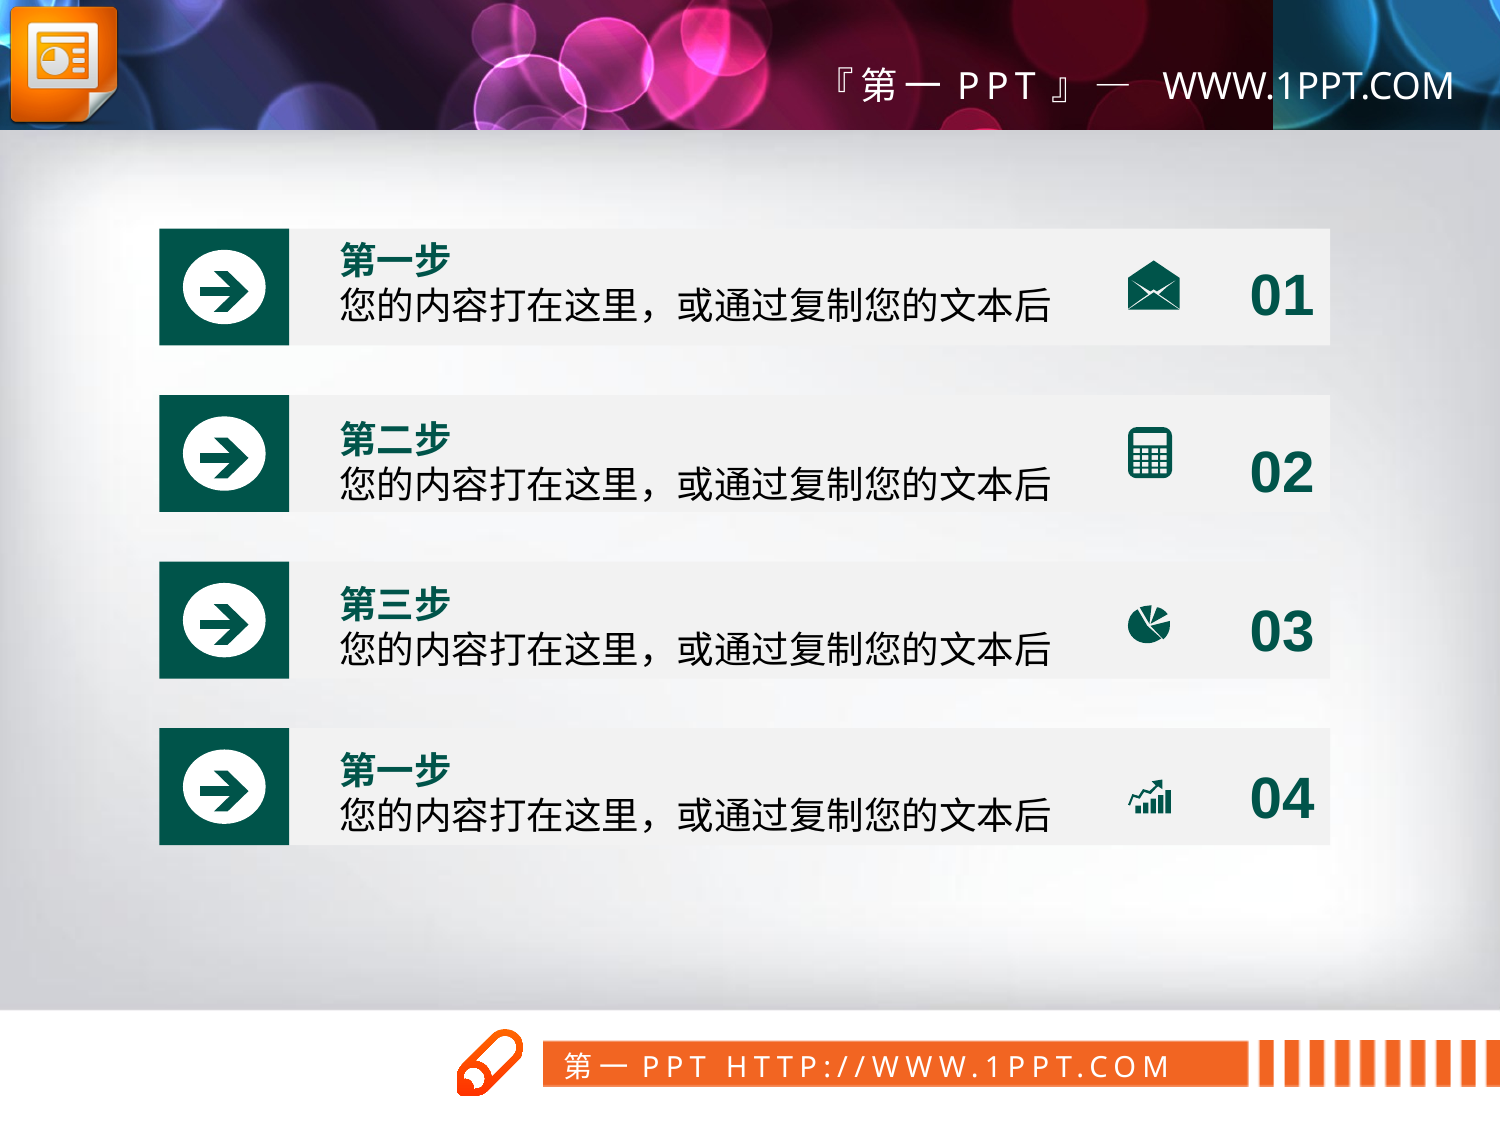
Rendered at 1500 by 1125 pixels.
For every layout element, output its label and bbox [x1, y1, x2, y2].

text_box [159, 207, 1331, 346]
picture [0, 0, 1500, 1012]
text_box [159, 550, 1331, 680]
text_box [159, 385, 1331, 515]
text_box [159, 716, 1331, 847]
picture [543, 1040, 1500, 1087]
